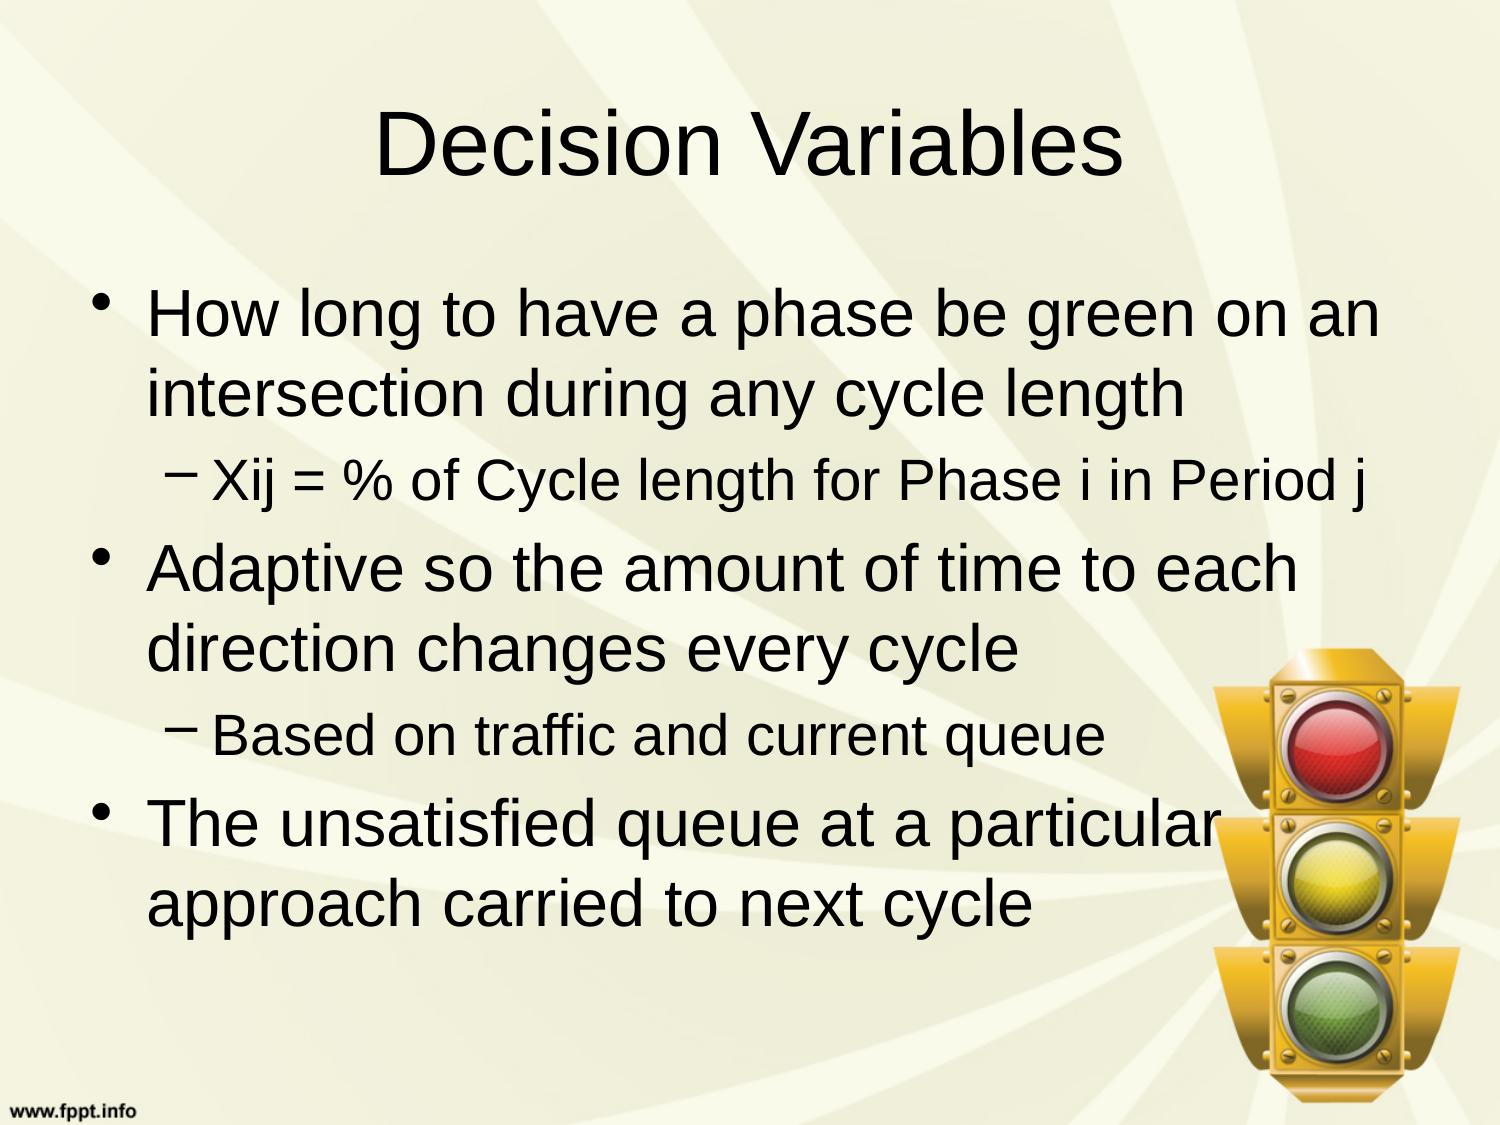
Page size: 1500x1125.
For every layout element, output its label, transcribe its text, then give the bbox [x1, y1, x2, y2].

list How long to have a phase be green on an intersection during any cycle length Xij = % of Cycle length for Phase i in Period j Adaptive so the amount of time to each direction changes every cycle Based on traffic and current queue The unsatisfied queue at a particular approach carried to next cycle [75, 262, 1425, 1005]
picture [0, 0, 1500, 1125]
title Decision Variables [75, 45, 1425, 233]
